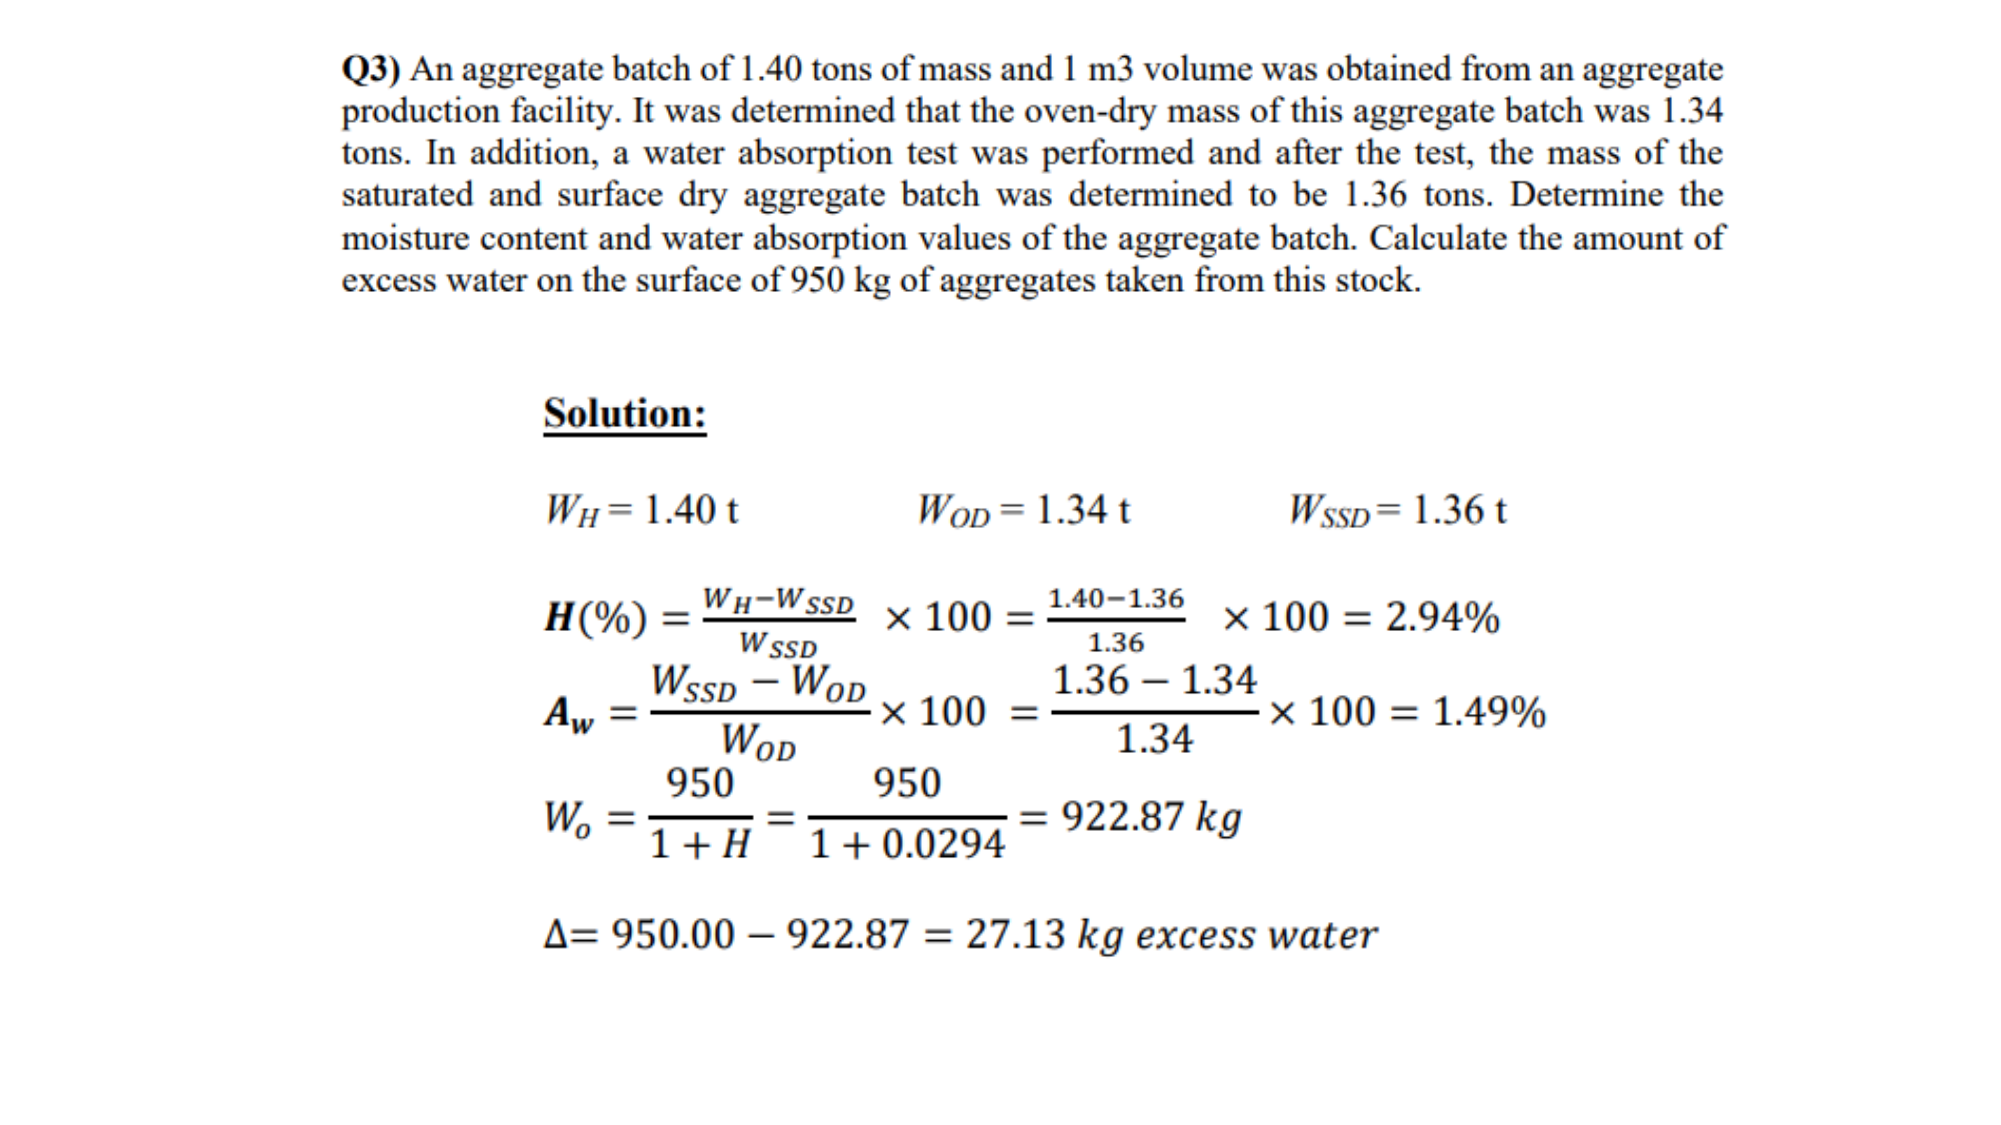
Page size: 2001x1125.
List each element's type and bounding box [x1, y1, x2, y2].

picture [264, 0, 1782, 981]
